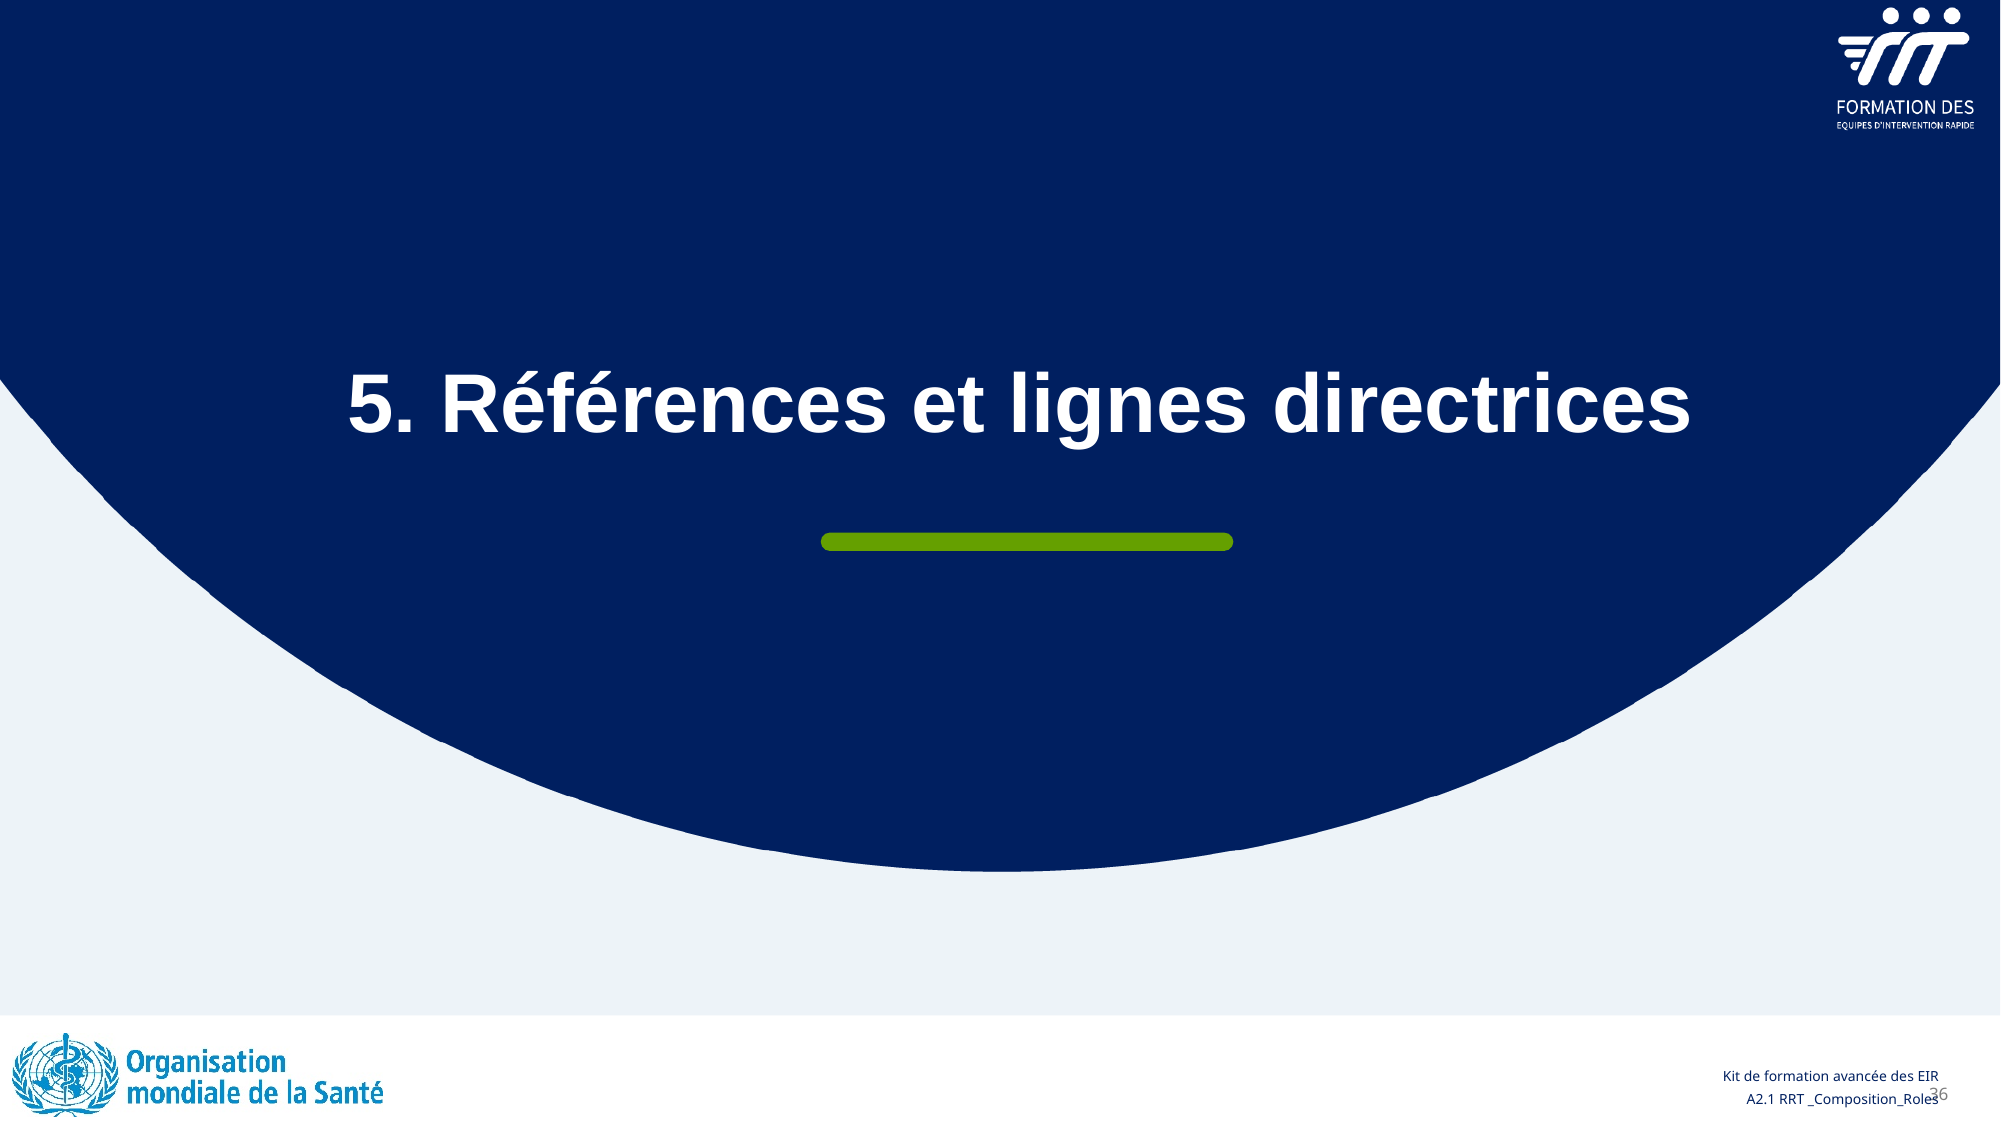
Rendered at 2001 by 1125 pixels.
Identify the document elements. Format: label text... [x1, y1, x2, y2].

picture [374, 1090, 383, 1100]
picture [12, 1033, 383, 1117]
picture [0, 0, 2001, 904]
list 5. Références et lignes directrices [90, 241, 1952, 548]
